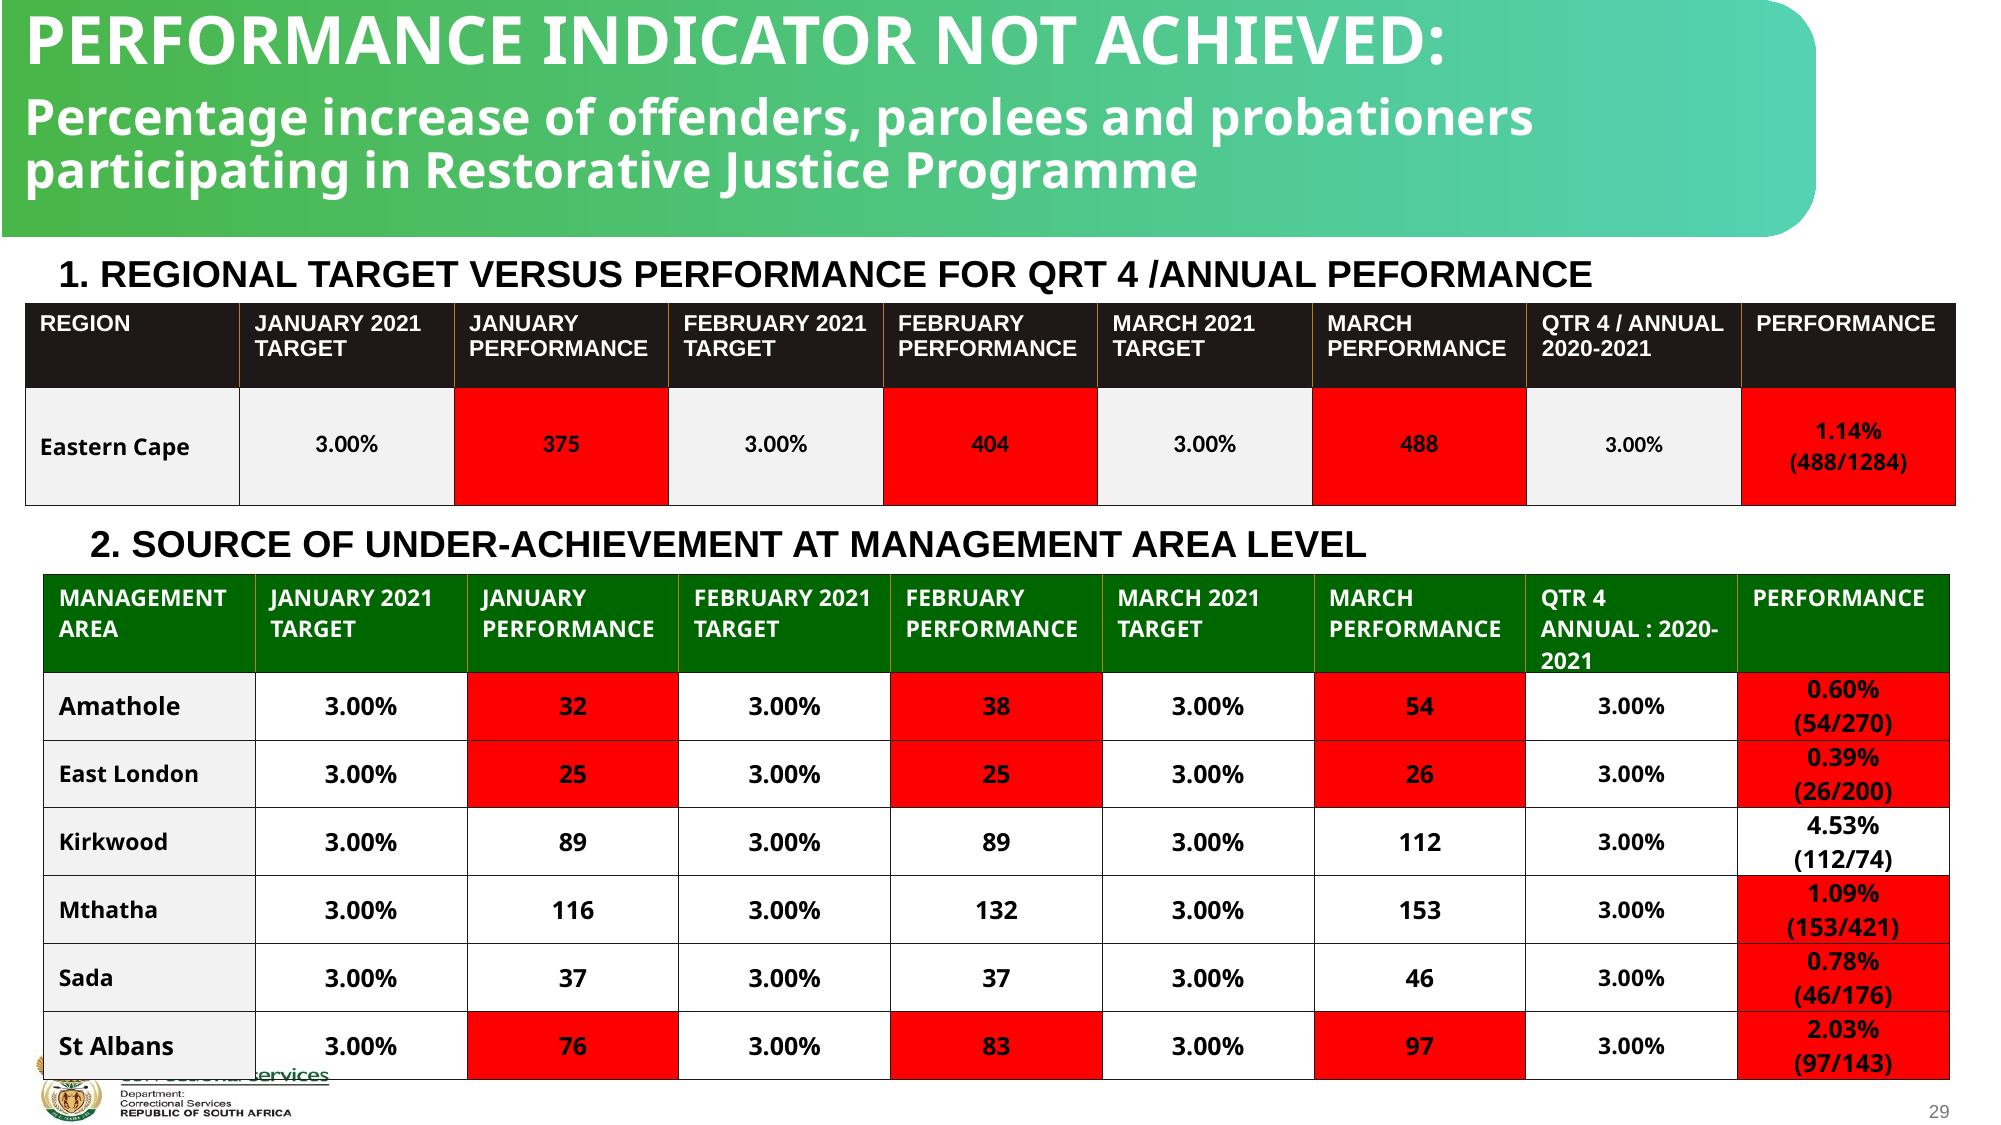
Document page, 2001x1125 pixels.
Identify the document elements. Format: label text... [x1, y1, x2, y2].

table_cell East London [44, 741, 255, 807]
table_cell St Albans [44, 1012, 255, 1079]
text_box 2. SOURCE OF UNDER-ACHIEVEMENT AT MANAGEMENT AREA LEVEL [43, 512, 1544, 573]
table_header MARCH 2021 TARGET [1103, 575, 1314, 672]
table_header FEBRUARY 2021 TARGET [679, 575, 890, 672]
table_cell 89 [891, 808, 1102, 875]
table_cell 4.53% (112/74) [1738, 808, 1949, 875]
table_cell 37 [891, 944, 1102, 1011]
table_cell 3.00% [256, 741, 467, 807]
table_cell 83 [891, 1012, 1102, 1079]
table_cell 0.78% (46/176) [1738, 944, 1949, 1011]
table_cell 3.00% [679, 673, 890, 740]
table_cell 3.00% [679, 741, 890, 807]
table_cell 375 [455, 388, 668, 505]
table_header QTR 4 ANNUAL : 2020-2021 [1526, 575, 1737, 672]
table_header JANUARY PERFORMANCE [455, 304, 668, 387]
table_header MARCH 2021 TARGET [1098, 304, 1312, 387]
table_header FEBRUARY PERFORMANCE [884, 304, 1097, 387]
table_cell 3.00% [669, 388, 883, 505]
table_cell 3.00% [256, 673, 467, 740]
table_cell 116 [468, 876, 678, 943]
table_cell 153 [1315, 876, 1525, 943]
table_cell 2.03% (97/143) [1738, 1012, 1949, 1079]
table_cell 76 [468, 1012, 678, 1079]
table_cell 404 [884, 388, 1097, 505]
table_header FEBRUARY PERFORMANCE [891, 575, 1102, 672]
table_cell 32 [468, 673, 678, 740]
table_cell 3.00% [1103, 1012, 1314, 1079]
table_header JANUARY PERFORMANCE [468, 575, 678, 672]
table_cell 0.60% (54/270) [1738, 673, 1949, 740]
table_cell 3.00% [1098, 388, 1312, 505]
table_cell 46 [1315, 944, 1525, 1011]
table_cell 0.39% (26/200) [1738, 741, 1949, 807]
table_cell 37 [468, 944, 678, 1011]
table_cell 3.00% [1527, 388, 1741, 505]
table_cell 488 [1313, 388, 1526, 505]
table_cell 38 [891, 673, 1102, 740]
text_box [2, 0, 1816, 237]
table_cell 3.00% [679, 808, 890, 875]
text_box PERFORMANCE INDICATOR NOT ACHIEVED: Percentage increase of offenders, parolees and probationers participating in Restorative Justice Programme [10, 0, 1808, 86]
table_cell 25 [468, 741, 678, 807]
table_cell 132 [891, 876, 1102, 943]
table_header PERFORMANCE [1738, 575, 1949, 672]
table_cell 26 [1315, 741, 1525, 807]
table_cell 3.00% [1103, 808, 1314, 875]
table_cell 54 [1315, 673, 1525, 740]
table_cell 3.00% [1103, 876, 1314, 943]
table_header JANUARY 2021 TARGET [256, 575, 467, 672]
table_cell Amathole [44, 673, 255, 740]
table_cell 1.09% (153/421) [1738, 876, 1949, 943]
table_cell 3.00% [679, 876, 890, 943]
table_cell 25 [891, 741, 1102, 807]
table_cell 3.00% [1103, 944, 1314, 1011]
table_cell Kirkwood [44, 808, 255, 875]
picture [33, 1049, 332, 1123]
table_header PERFORMANCE [1742, 304, 1955, 387]
table_cell 3.00% [1526, 673, 1737, 740]
table_cell 3.00% [1526, 876, 1737, 943]
table_header MANAGEMENT AREA [44, 575, 255, 672]
table_cell 3.00% [256, 876, 467, 943]
table_cell 3.00% [256, 808, 467, 875]
table_header QTR 4 / ANNUAL 2020-2021 [1527, 304, 1741, 387]
table_cell Mthatha [44, 876, 255, 943]
table_header MARCH PERFORMANCE [1313, 304, 1526, 387]
table_cell Sada [44, 944, 255, 1011]
table_header REGION [26, 304, 239, 387]
table_cell Eastern Cape [26, 388, 239, 505]
text_box 1. REGIONAL TARGET VERSUS PERFORMANCE FOR QRT 4 /ANNUAL PEFORMANCE (2020/2021) (2020/2021) [43, 242, 1768, 303]
table_cell 3.00% [1526, 741, 1737, 807]
table_cell 3.00% [1526, 808, 1737, 875]
table_cell 3.00% [1526, 944, 1737, 1011]
table_header MARCH PERFORMANCE [1315, 575, 1525, 672]
table_cell 3.00% [256, 1012, 467, 1079]
table_cell 1.14% (488/1284) [1742, 388, 1955, 505]
table_header FEBRUARY 2021 TARGET [669, 304, 883, 387]
table_cell 112 [1315, 808, 1525, 875]
table_cell 97 [1315, 1012, 1525, 1079]
table_header JANUARY 2021 TARGET [240, 304, 454, 387]
table_cell 3.00% [256, 944, 467, 1011]
table_cell 3.00% [1103, 673, 1314, 740]
table_cell 3.00% [679, 1012, 890, 1079]
table_cell 89 [468, 808, 678, 875]
table_cell 3.00% [1526, 1012, 1737, 1079]
table_cell 3.00% [240, 388, 454, 505]
table_cell 3.00% [679, 944, 890, 1011]
table_cell 3.00% [1103, 741, 1314, 807]
